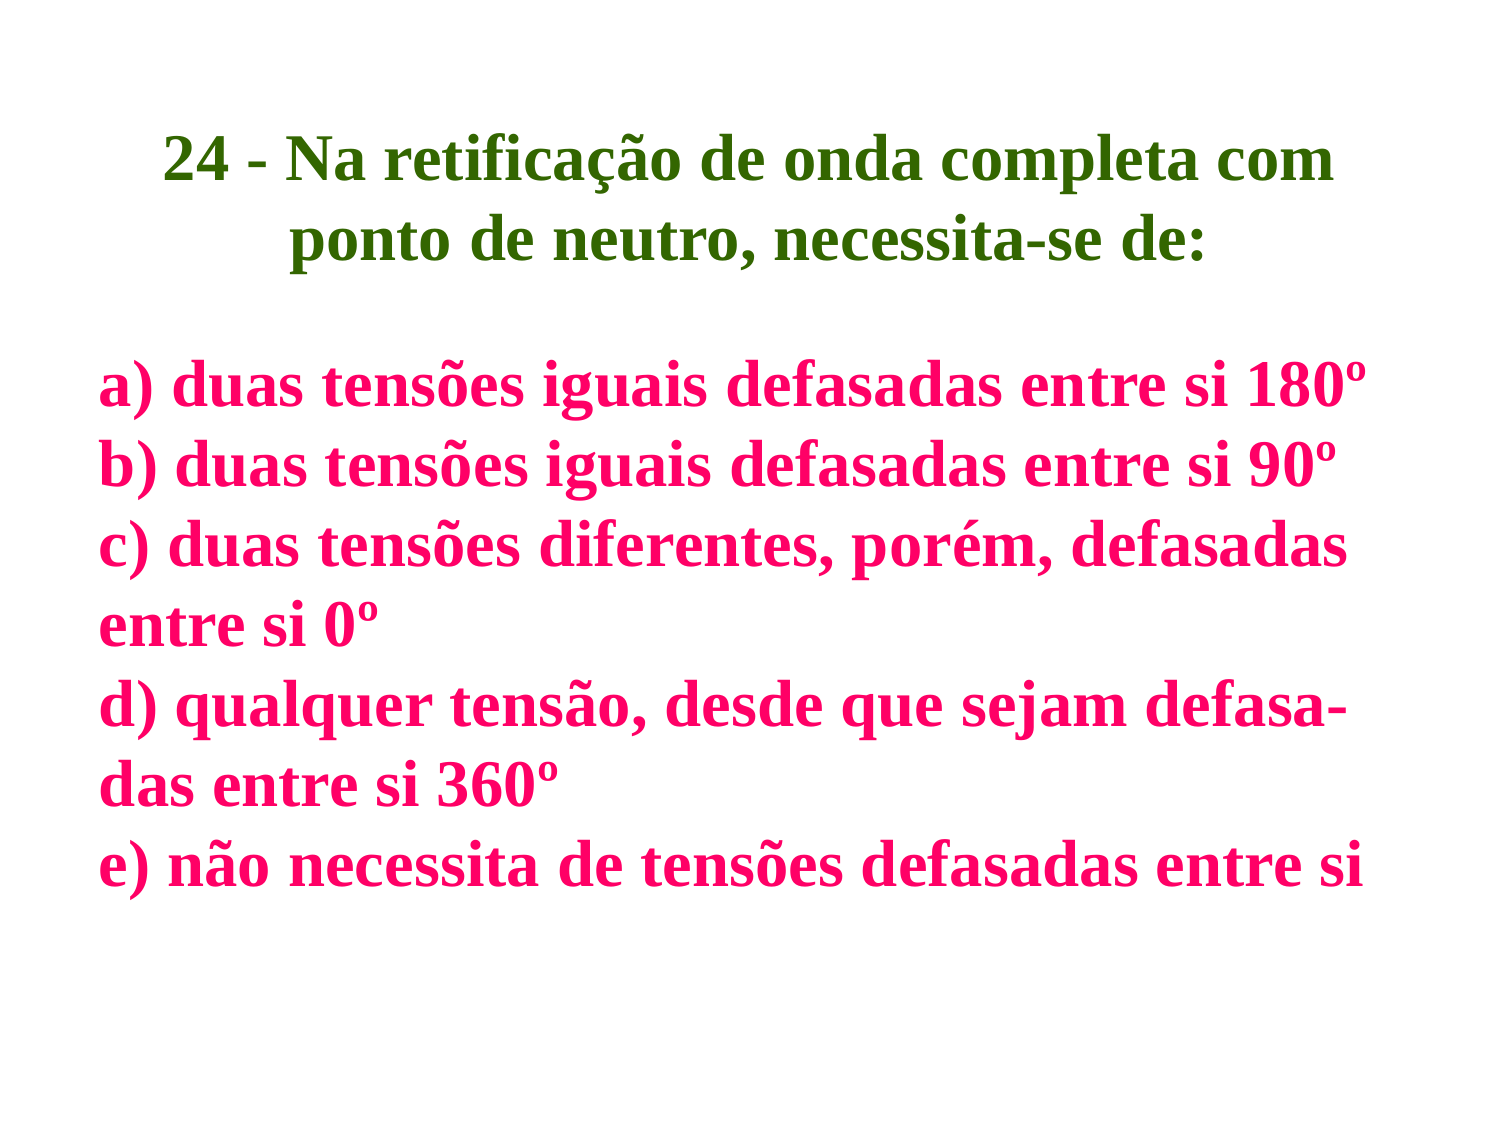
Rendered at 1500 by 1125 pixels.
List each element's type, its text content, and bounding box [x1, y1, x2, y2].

text_box a) duas tensões iguais defasadas entre si 180º b) duas tensões iguais defasadas entre si 90º c) duas tensões diferentes, porém, defasadas entre si 0º d) qualquer tensão, desde que sejam defasa- das entre si 360º e) não necessita de tensões defasadas entre si [83, 332, 1385, 988]
title 24 - Na retificação de onda completa com ponto de neutro, necessita-se de: [112, 99, 1388, 288]
